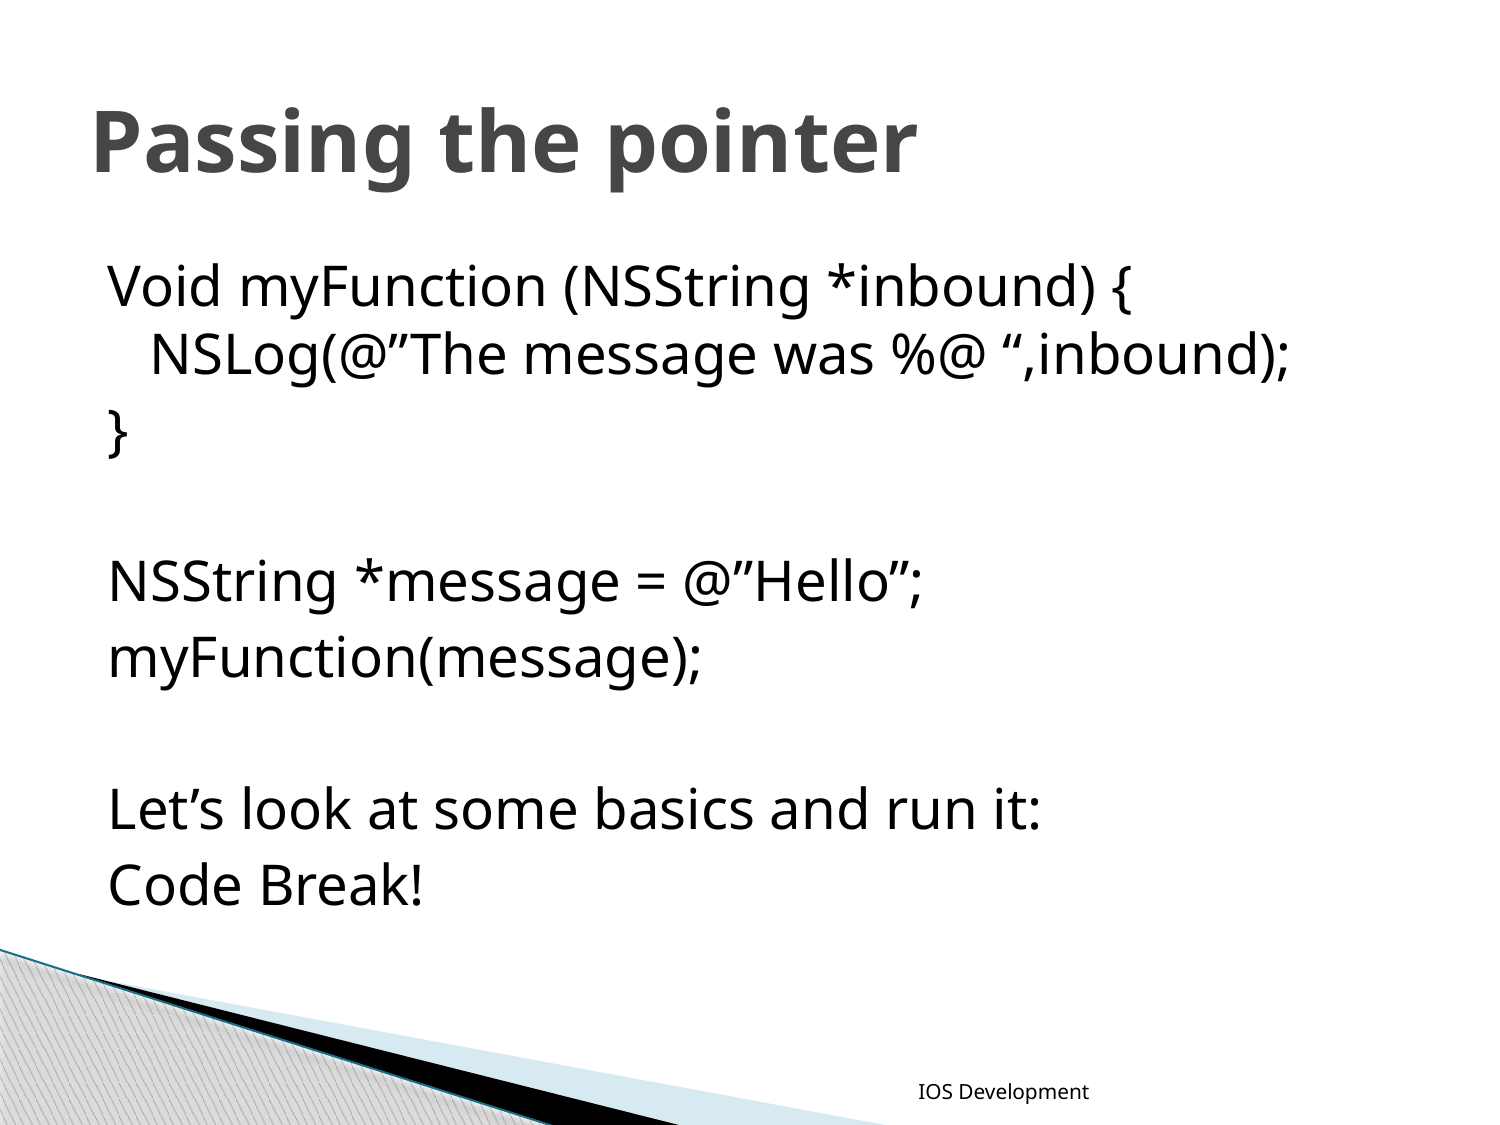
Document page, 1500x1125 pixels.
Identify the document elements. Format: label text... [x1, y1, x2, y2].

title Passing the pointer [75, 45, 1425, 233]
footer IOS Development [718, 1051, 1105, 1112]
list Void myFunction (NSString *inbound) { NSLog(@”The message was %@ “,inbound); } NSString *message = @”Hello”; myFunction(message); Let’s look at some basics and run it: Code Break! [75, 243, 1425, 986]
